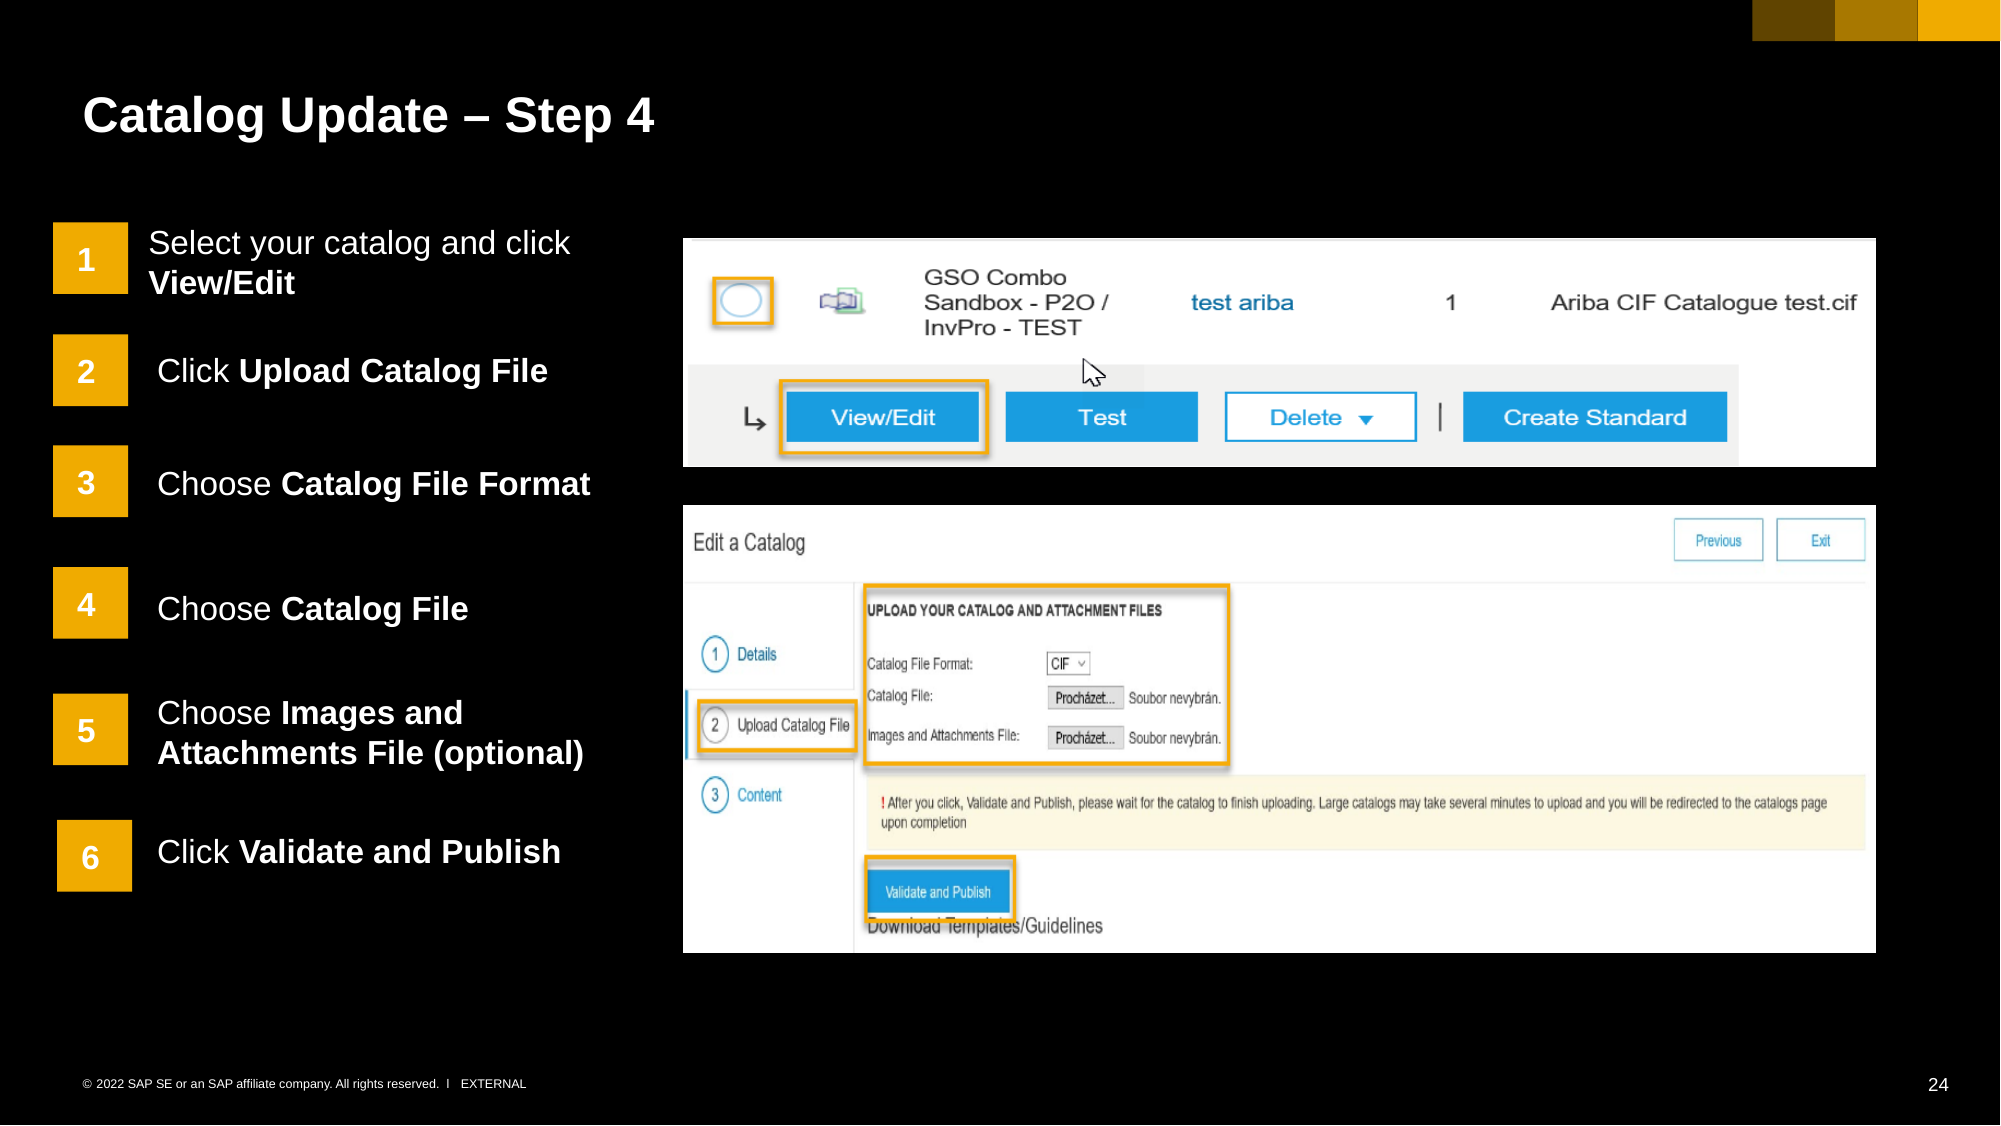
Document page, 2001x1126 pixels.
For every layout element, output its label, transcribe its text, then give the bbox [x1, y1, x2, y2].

text_box 6 [57, 819, 133, 892]
text_box Choose Catalog File [142, 580, 677, 664]
text_box 4 [53, 567, 129, 639]
text_box 1 Se [53, 222, 129, 294]
text_box Choose Images and Attachments File (optional) [142, 683, 646, 771]
text_box Select your catalog and click View/Edit [148, 221, 579, 302]
text_box 3 [53, 445, 129, 518]
text_box 5 [53, 693, 129, 766]
text_box Click Validate and Publish [142, 822, 579, 889]
picture [683, 505, 1877, 953]
picture [683, 238, 1877, 468]
text_box 2 [53, 334, 129, 407]
title Catalog Update – Step 4 [82, 82, 1918, 144]
text_box Click Upload Catalog File [142, 302, 602, 421]
text_box Choose Catalog File Format [142, 454, 879, 528]
